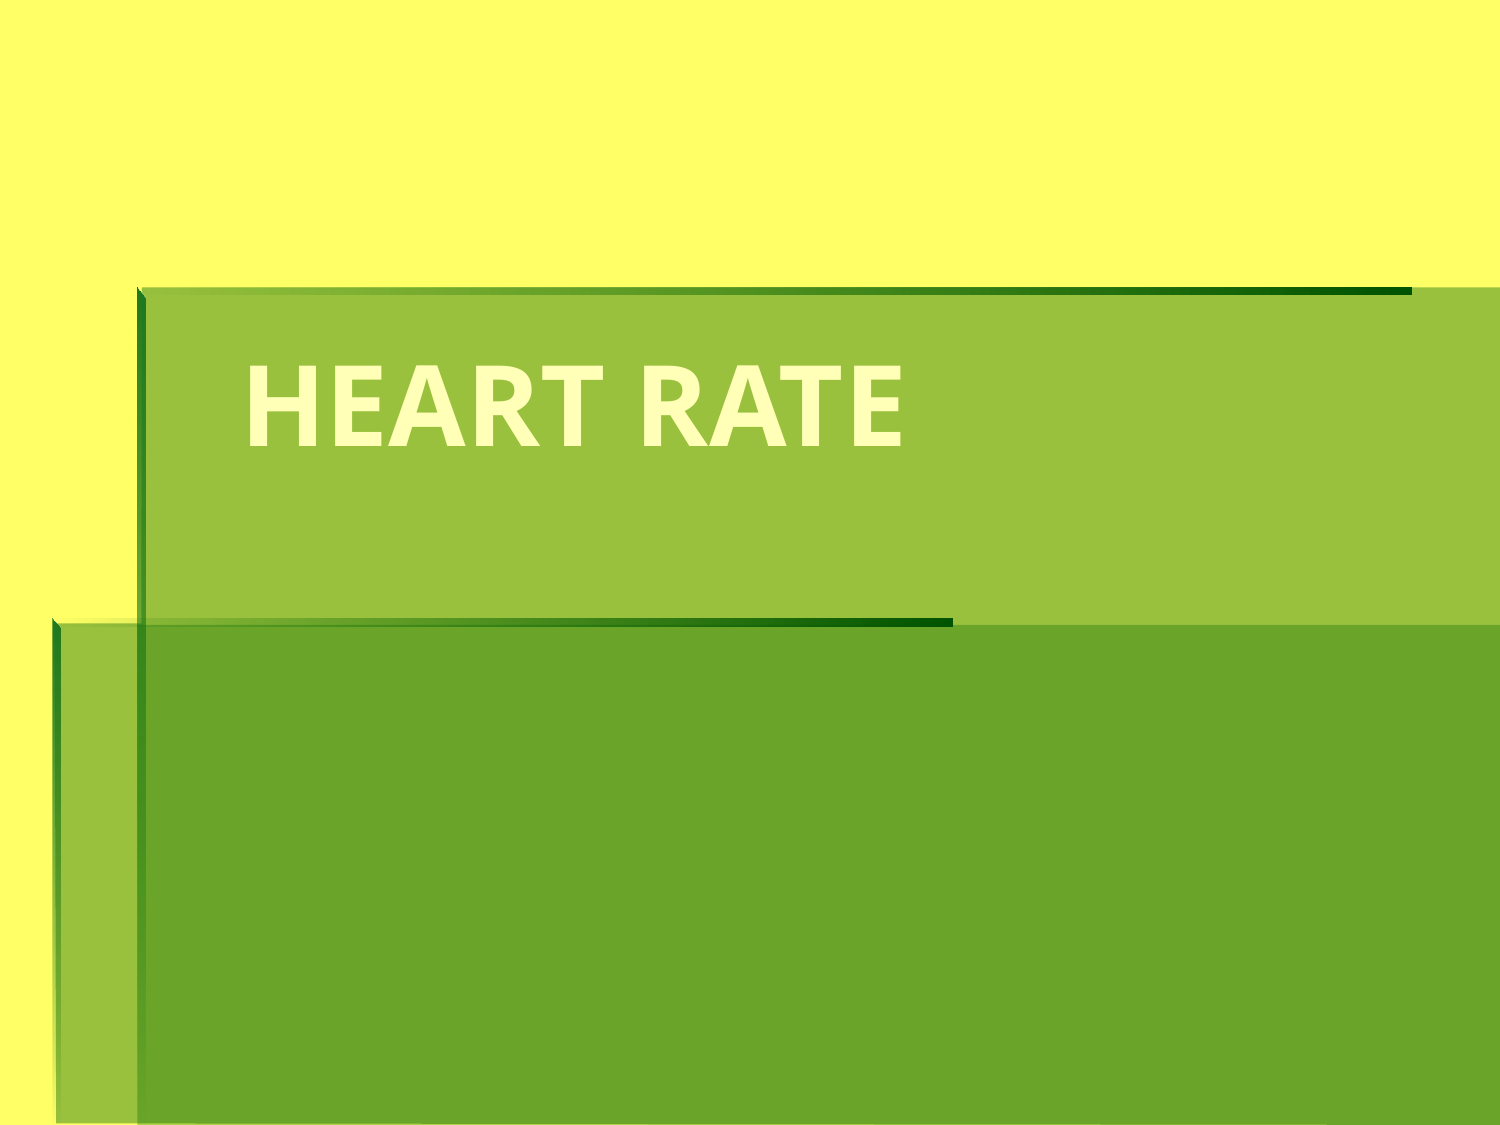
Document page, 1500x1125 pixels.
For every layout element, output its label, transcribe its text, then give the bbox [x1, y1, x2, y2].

title HEART RATE [224, 326, 1500, 568]
